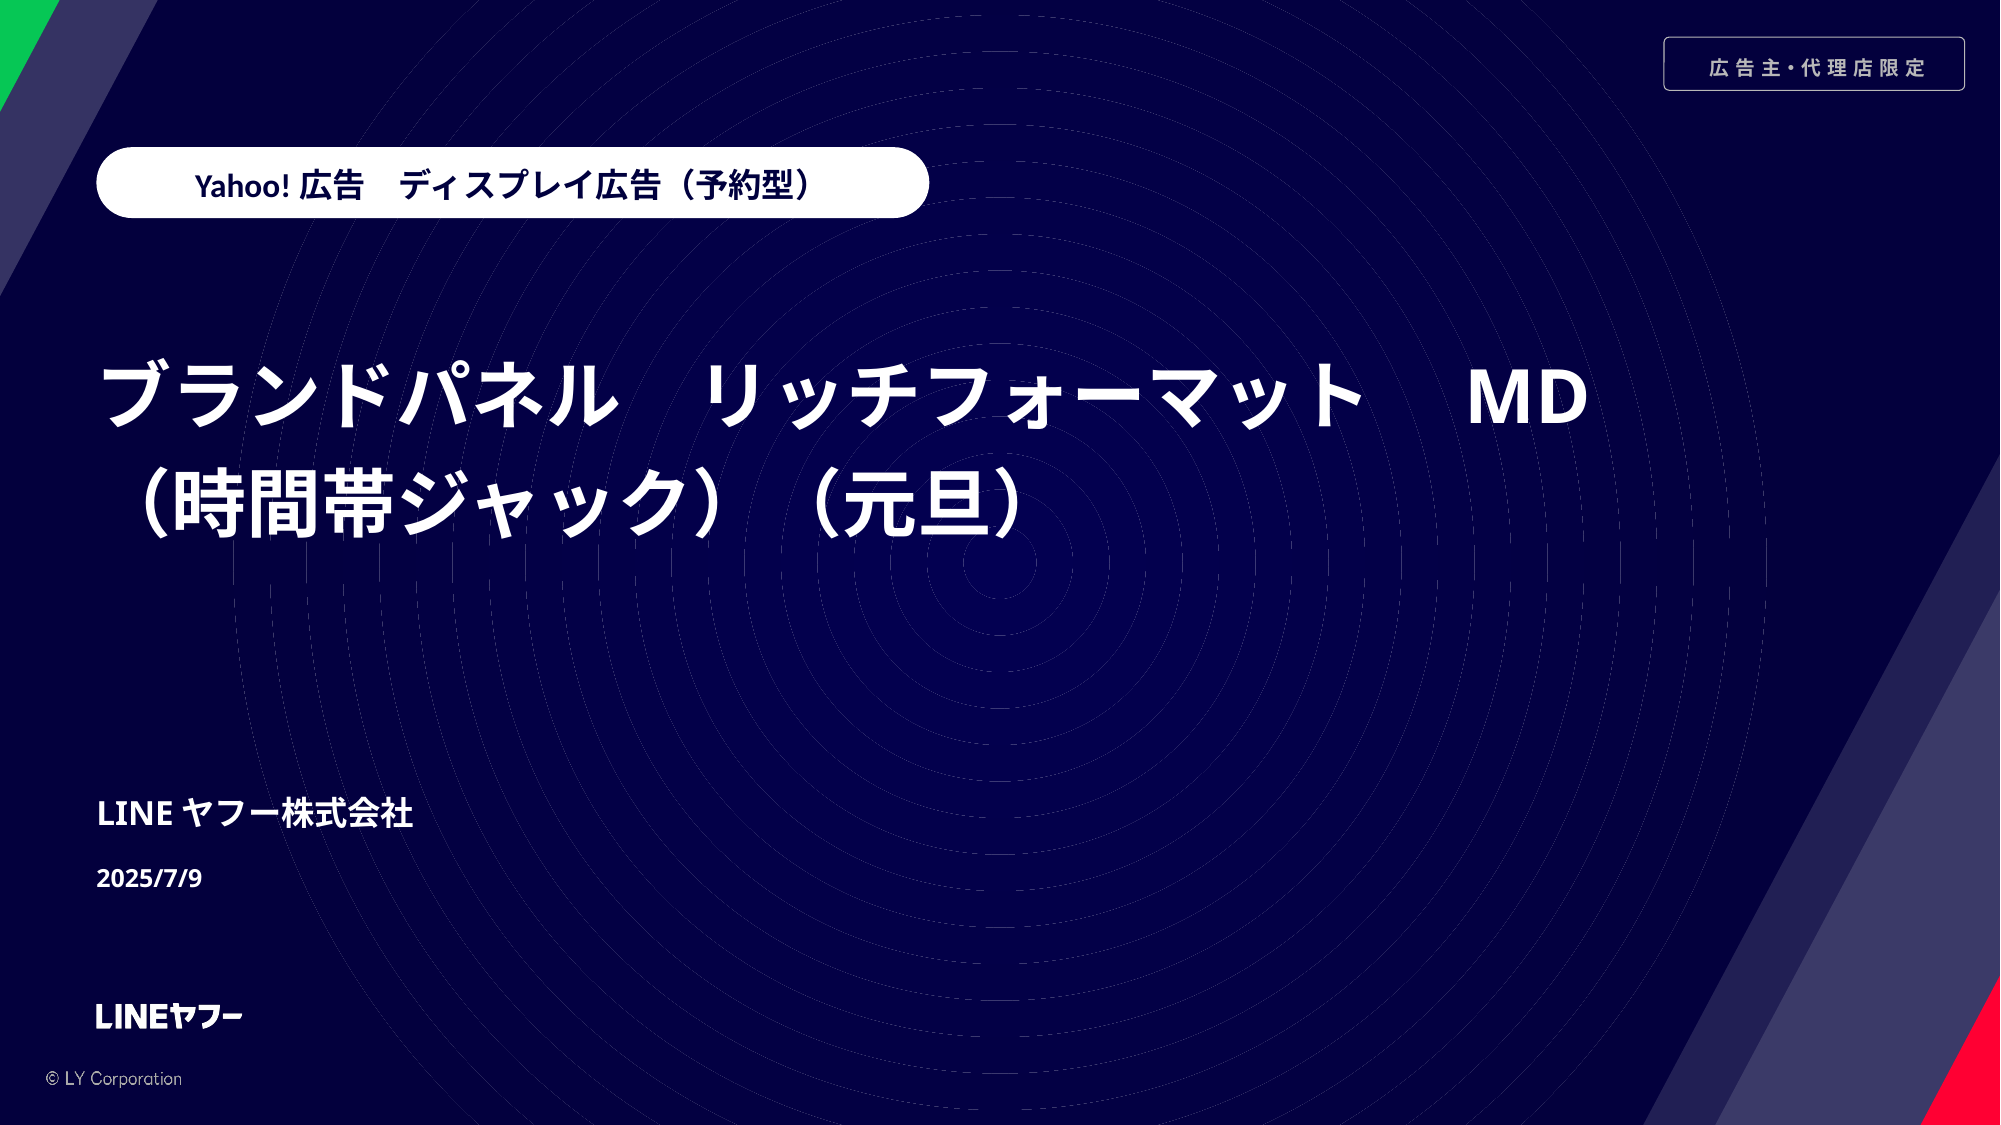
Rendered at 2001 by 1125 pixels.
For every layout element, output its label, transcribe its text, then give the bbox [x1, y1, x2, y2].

list 2025/7/9 [96, 865, 293, 903]
list ブランドパネル リッチフォーマット MD （時間帯ジャック）（元旦） [96, 268, 1904, 547]
picture [46, 1071, 181, 1088]
list LINEヤフー株式会社 [96, 723, 1552, 832]
